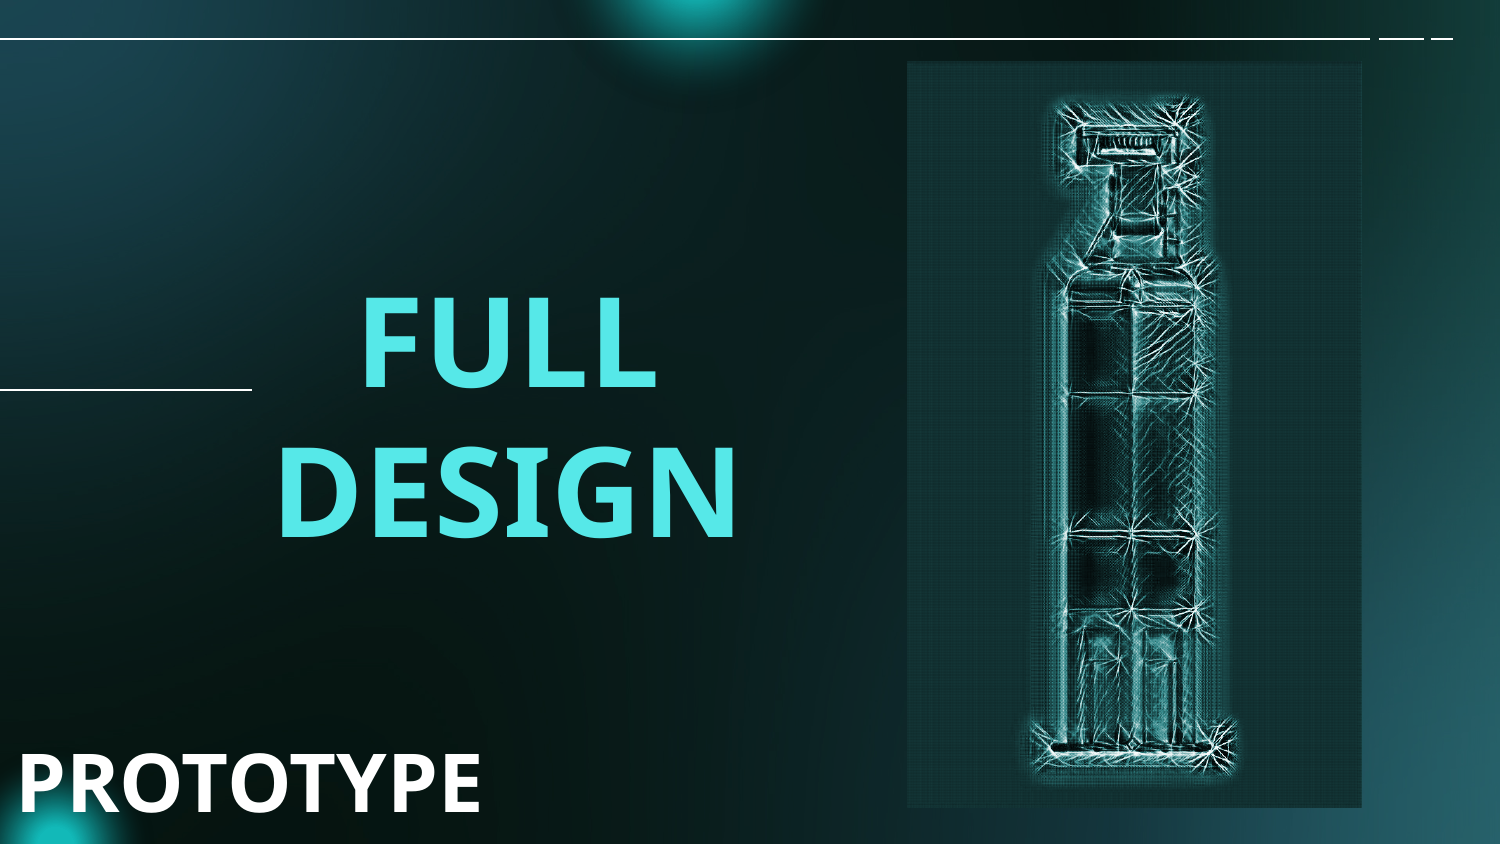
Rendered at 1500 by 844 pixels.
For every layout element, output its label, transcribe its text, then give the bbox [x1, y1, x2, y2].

title PROTOTYPE [0, 623, 765, 844]
title FULL DESIGN [251, 202, 765, 578]
picture [0, 0, 1500, 844]
